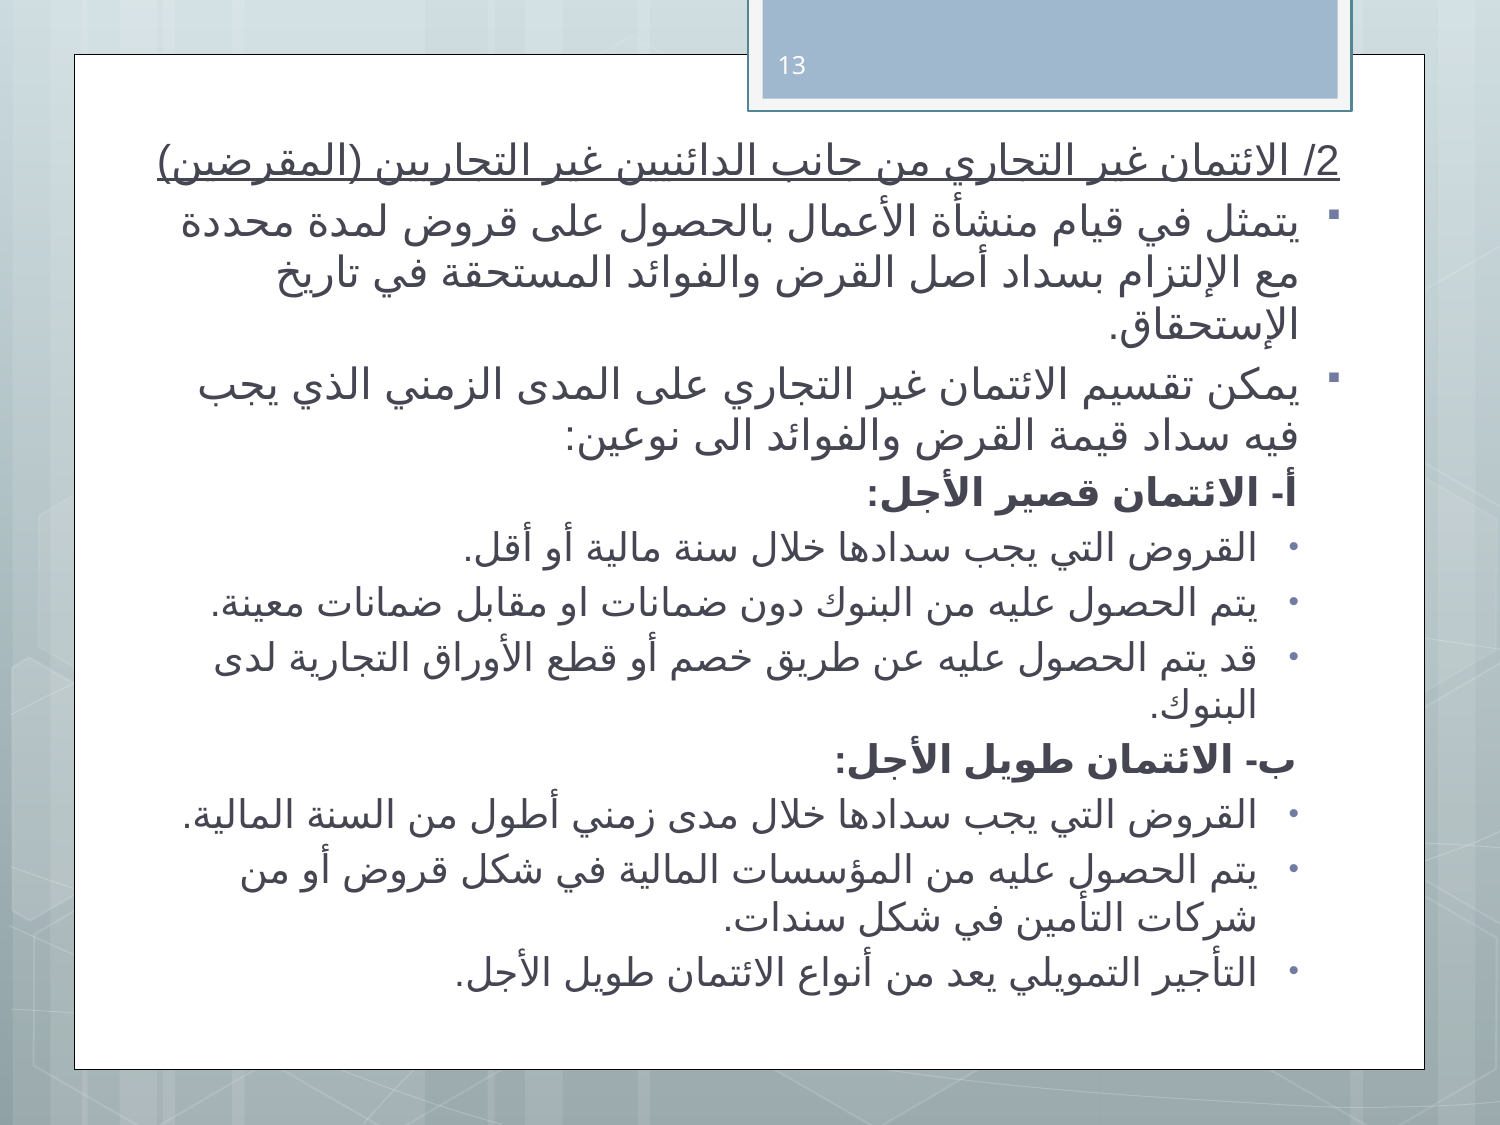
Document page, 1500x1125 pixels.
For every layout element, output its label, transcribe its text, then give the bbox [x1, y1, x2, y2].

slide_number 13 [762, 36, 982, 97]
list 2/ الائتمان غير التجاري من جانب الدائنيين غير التجاريين (المقرضين) يتمثل في قيام منشأة الأعمال بالحصول على قروض لمدة محددة مع الإلتزام بسداد أصل القرض والفوائد المستحقة في تاريخ الإستحقاق. يمكن تقسيم الائتمان غير التجاري على المدى الزمني الذي يجب فيه سداد قيمة القرض والفوائد الى نوعين: أ- الائتمان قصير الأجل: القروض التي يجب سدادها خلال سنة مالية أو أقل. يتم الحصول عليه من البنوك دون ضمانات او مقابل ضمانات معينة. قد يتم الحصول عليه عن طريق خصم أو قطع الأوراق التجارية لدى البنوك. ب- الائتمان طويل الأجل: القروض التي يجب سدادها خلال مدى زمني أطول من السنة المالية. يتم الحصول عليه من المؤسسات المالية في شكل قروض أو من شركات التأمين في شكل سندات. التأجير التمويلي يعد من أنواع الائتمان طويل الأجل. [123, 125, 1365, 1012]
